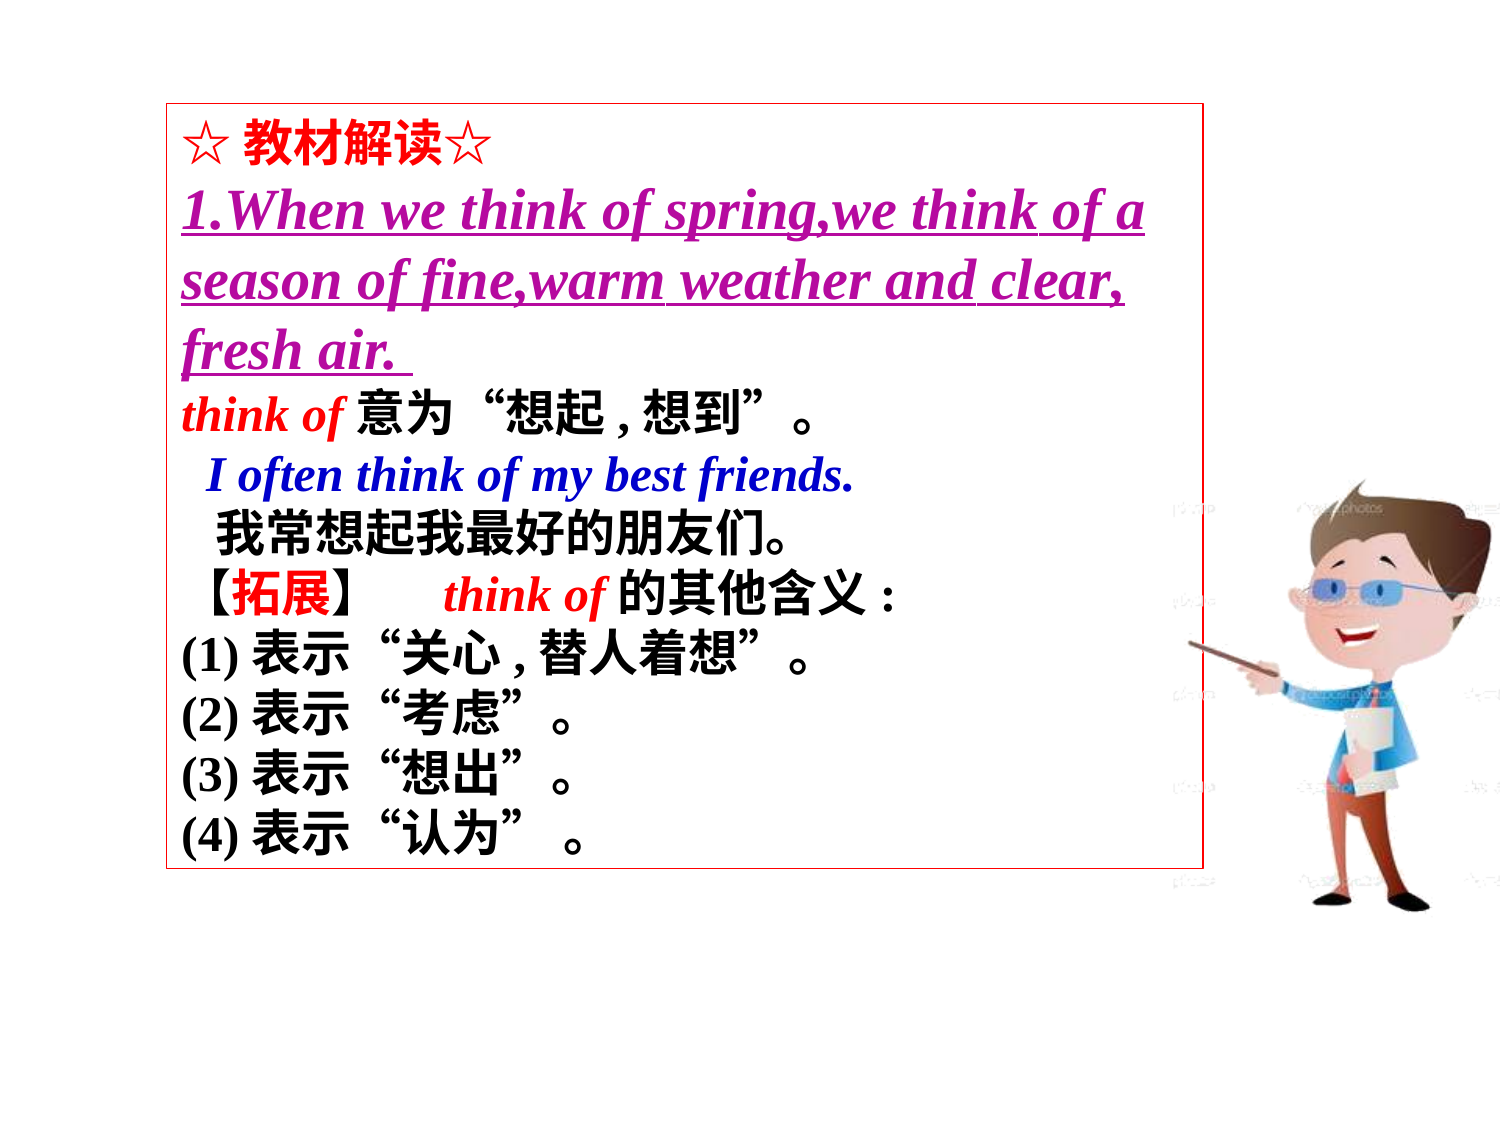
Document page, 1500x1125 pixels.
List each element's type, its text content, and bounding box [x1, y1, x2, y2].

text_box ☆教材解读☆ 1.When we think of spring,we think of a season of fine,warm weather and clear, fresh air. think of意为“想起,想到”。 I often think of my best friends. 我常想起我最好的朋友们。 【拓展】 think of的其他含义: (1)表示“关心,替人着想”。 (2)表示“考虑”。 (3)表示“想出”。 (4)表示“认为” 。 [166, 103, 1204, 869]
picture [1171, 454, 1500, 936]
